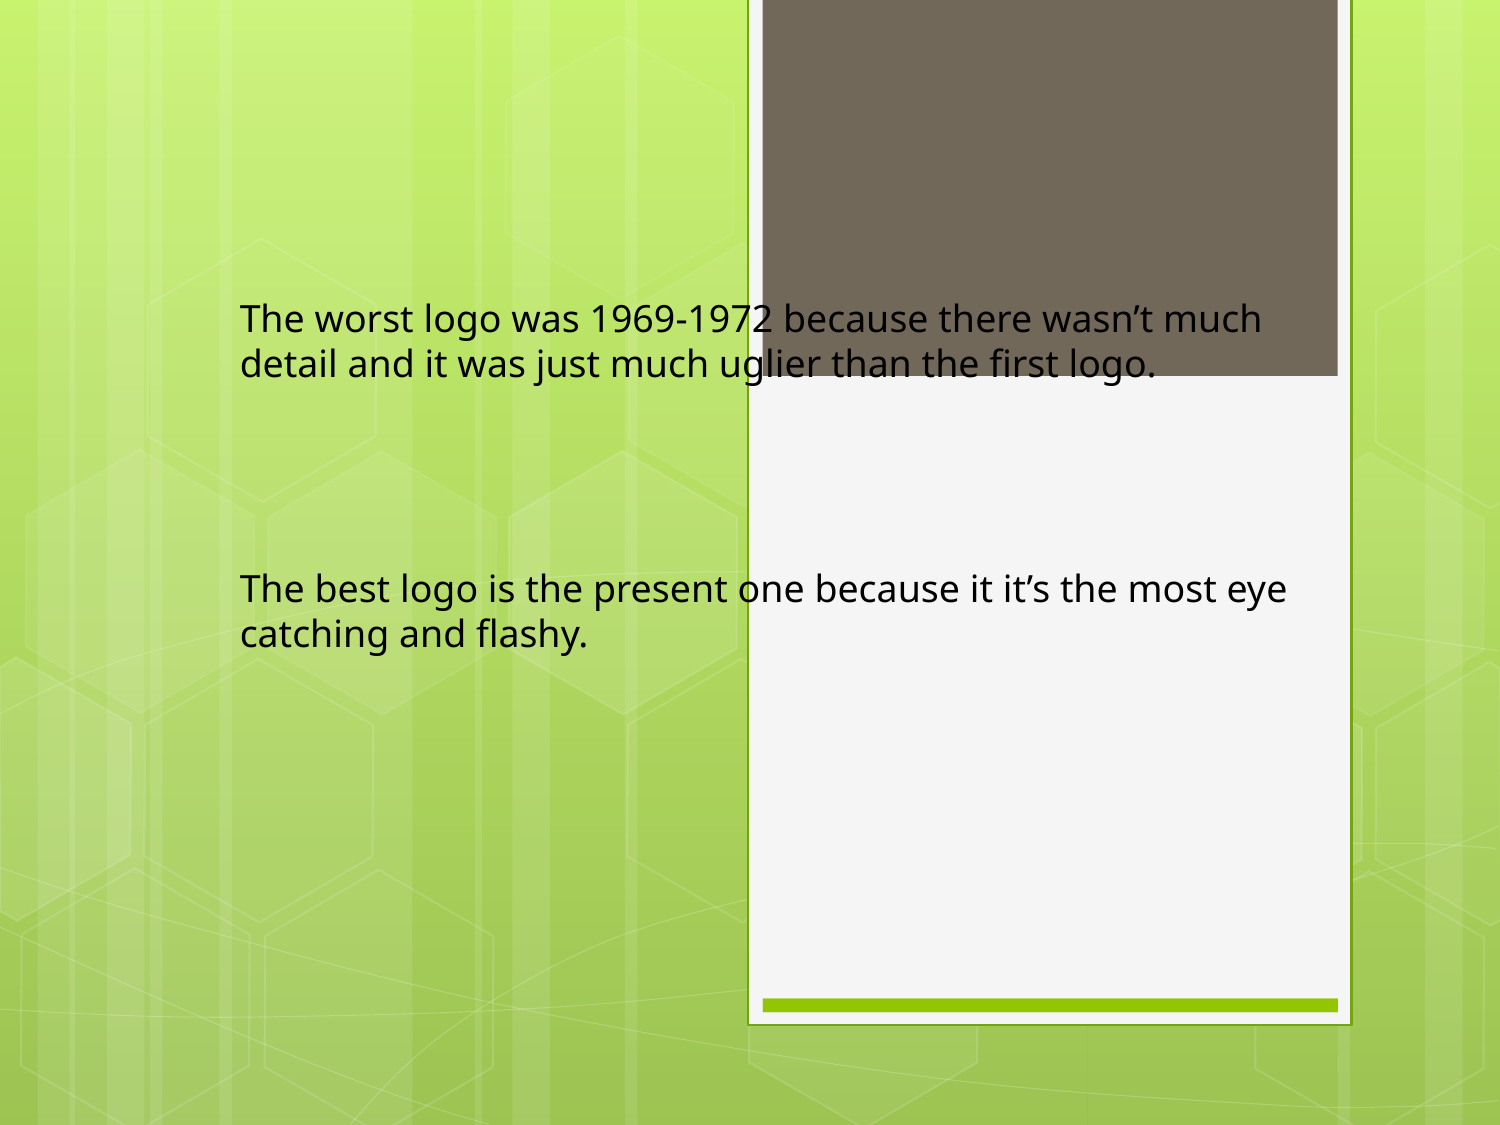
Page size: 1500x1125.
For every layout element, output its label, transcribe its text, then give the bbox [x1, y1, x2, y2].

text_box The worst logo was 1969-1972 because there wasn’t much detail and it was just much uglier than the first logo. The best logo is the present one because it it’s the most eye catching and flashy. [225, 287, 1313, 663]
